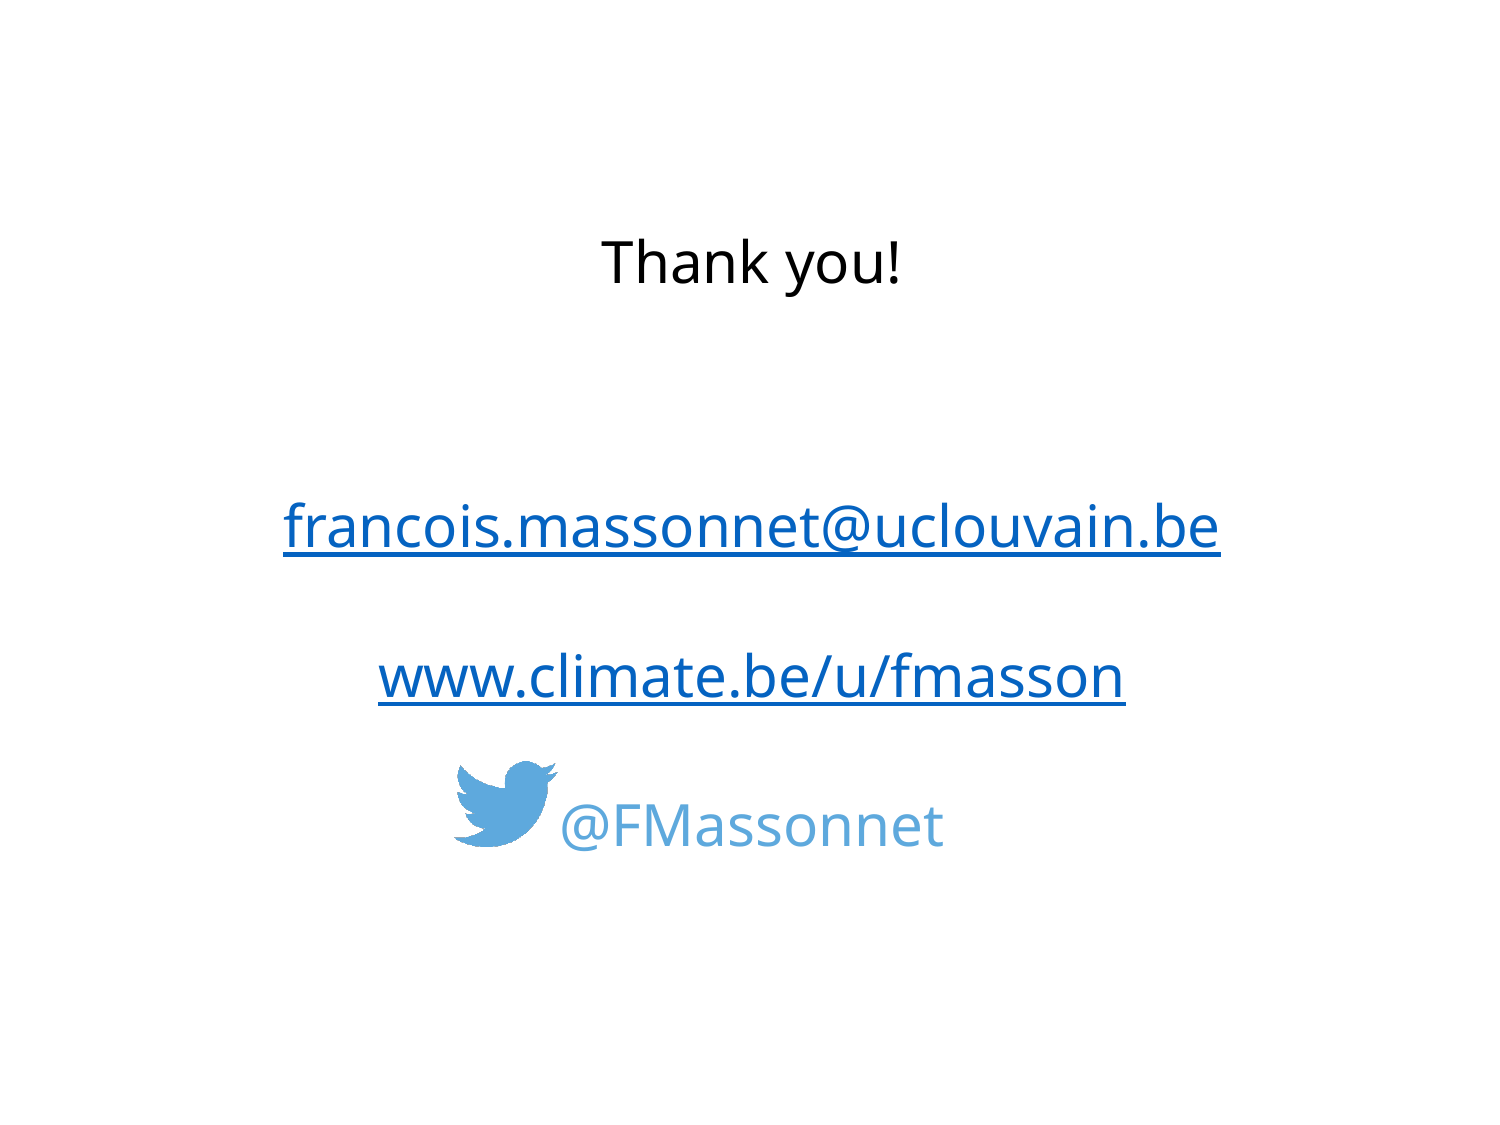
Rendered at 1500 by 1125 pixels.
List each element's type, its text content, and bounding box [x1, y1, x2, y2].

text_box Thank you! [586, 217, 917, 303]
text_box francois.massonnet@uclouvain.be www.climate.be/u/fmasson @FMassonnet [268, 482, 1236, 936]
picture [453, 761, 558, 847]
